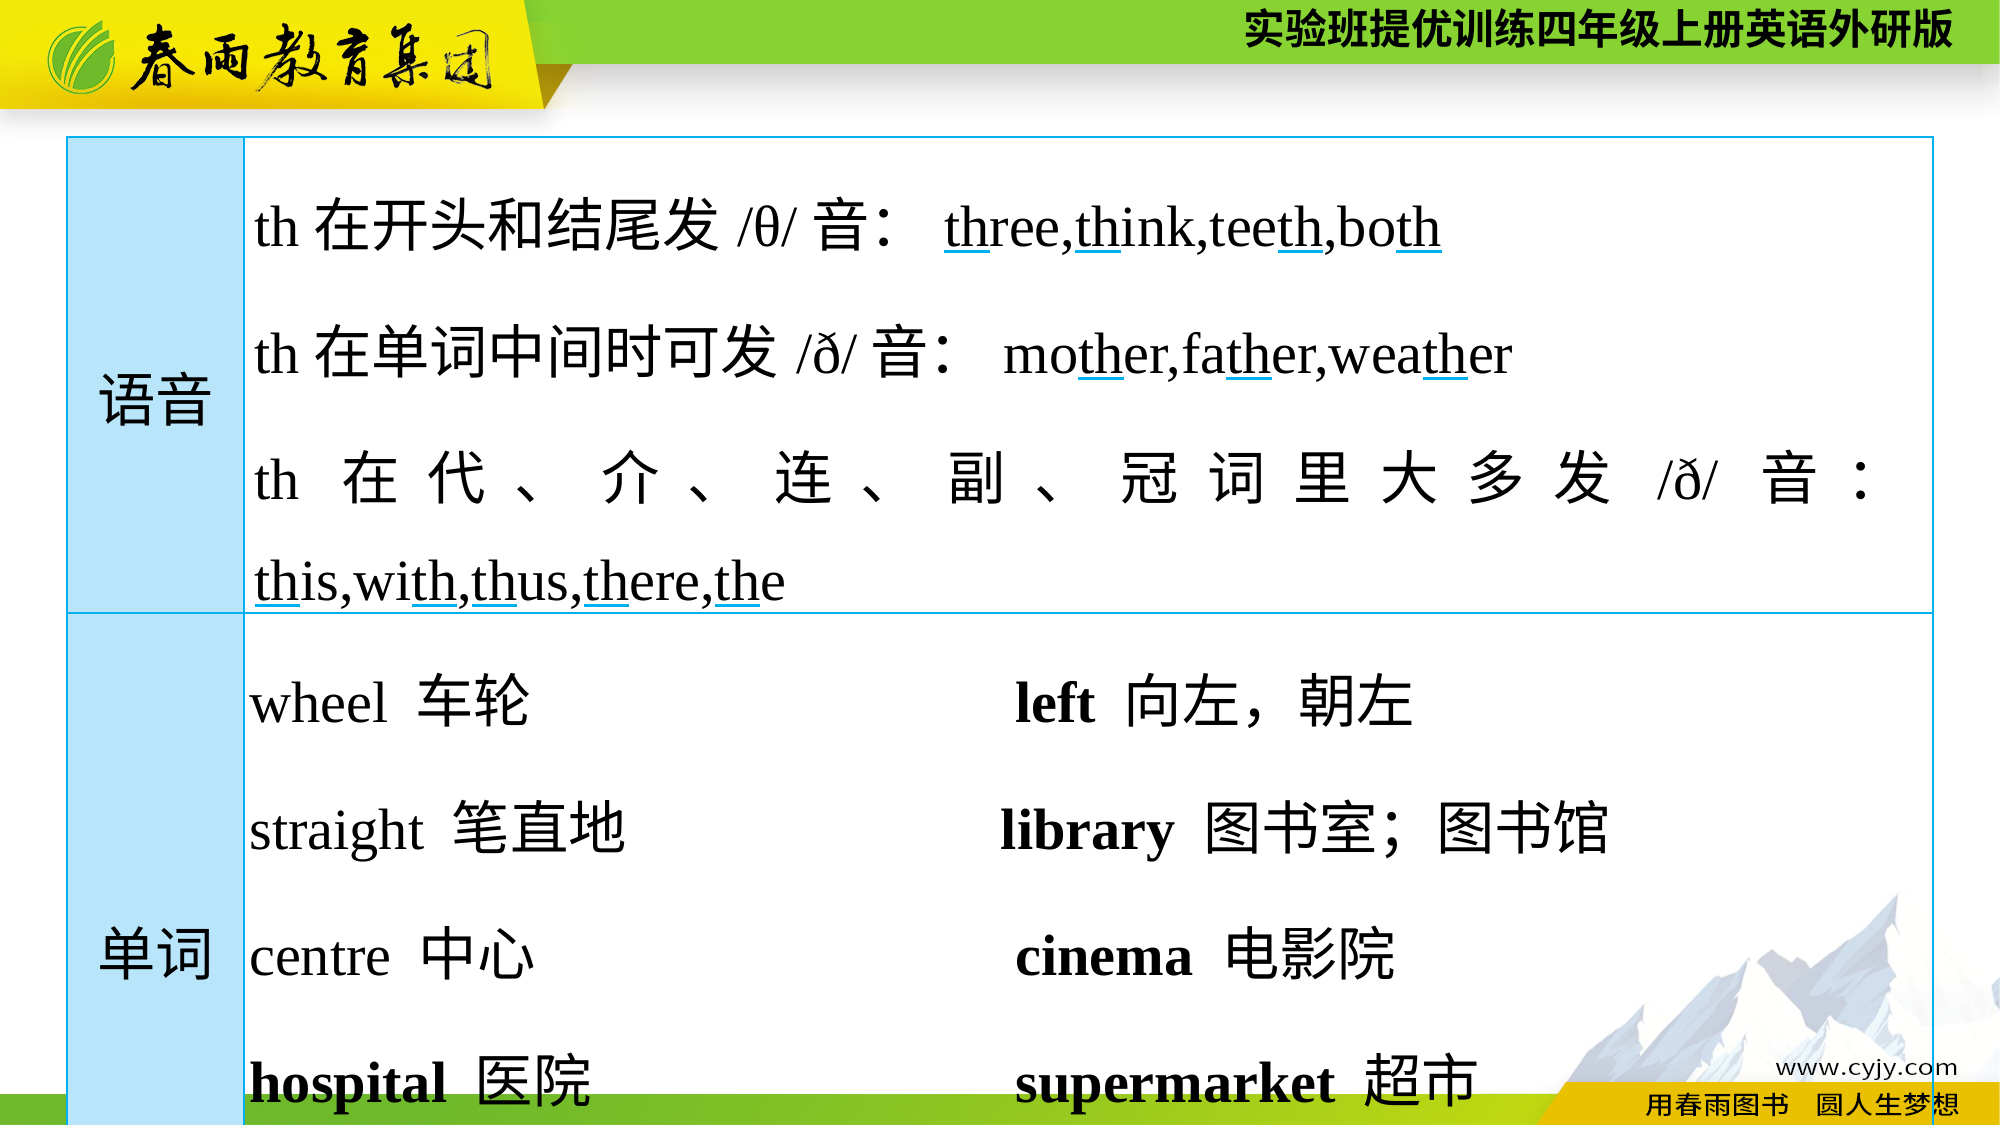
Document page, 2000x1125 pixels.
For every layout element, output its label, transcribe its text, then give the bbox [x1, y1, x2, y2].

table_cell 单词 [68, 614, 243, 1125]
table_header 语音 [68, 138, 243, 612]
picture [0, 0, 2000, 1125]
table_header th在开头和结尾发/θ/音：three,think,teeth,both th在单词中间时可发/ð/音：mother,father,weather th在代、介、连、副、冠词里大多发/ð/音：this,with,thus,there,the [245, 138, 1932, 612]
table_cell wheel 车轮 left 向左，朝左 straight 笔直地 library 图书室；图书馆 centre 中心 cinema 电影院 hospital 医院 supermarket 超市 museum 博物馆，博物院 tomorrow 明天 [245, 614, 1932, 1125]
